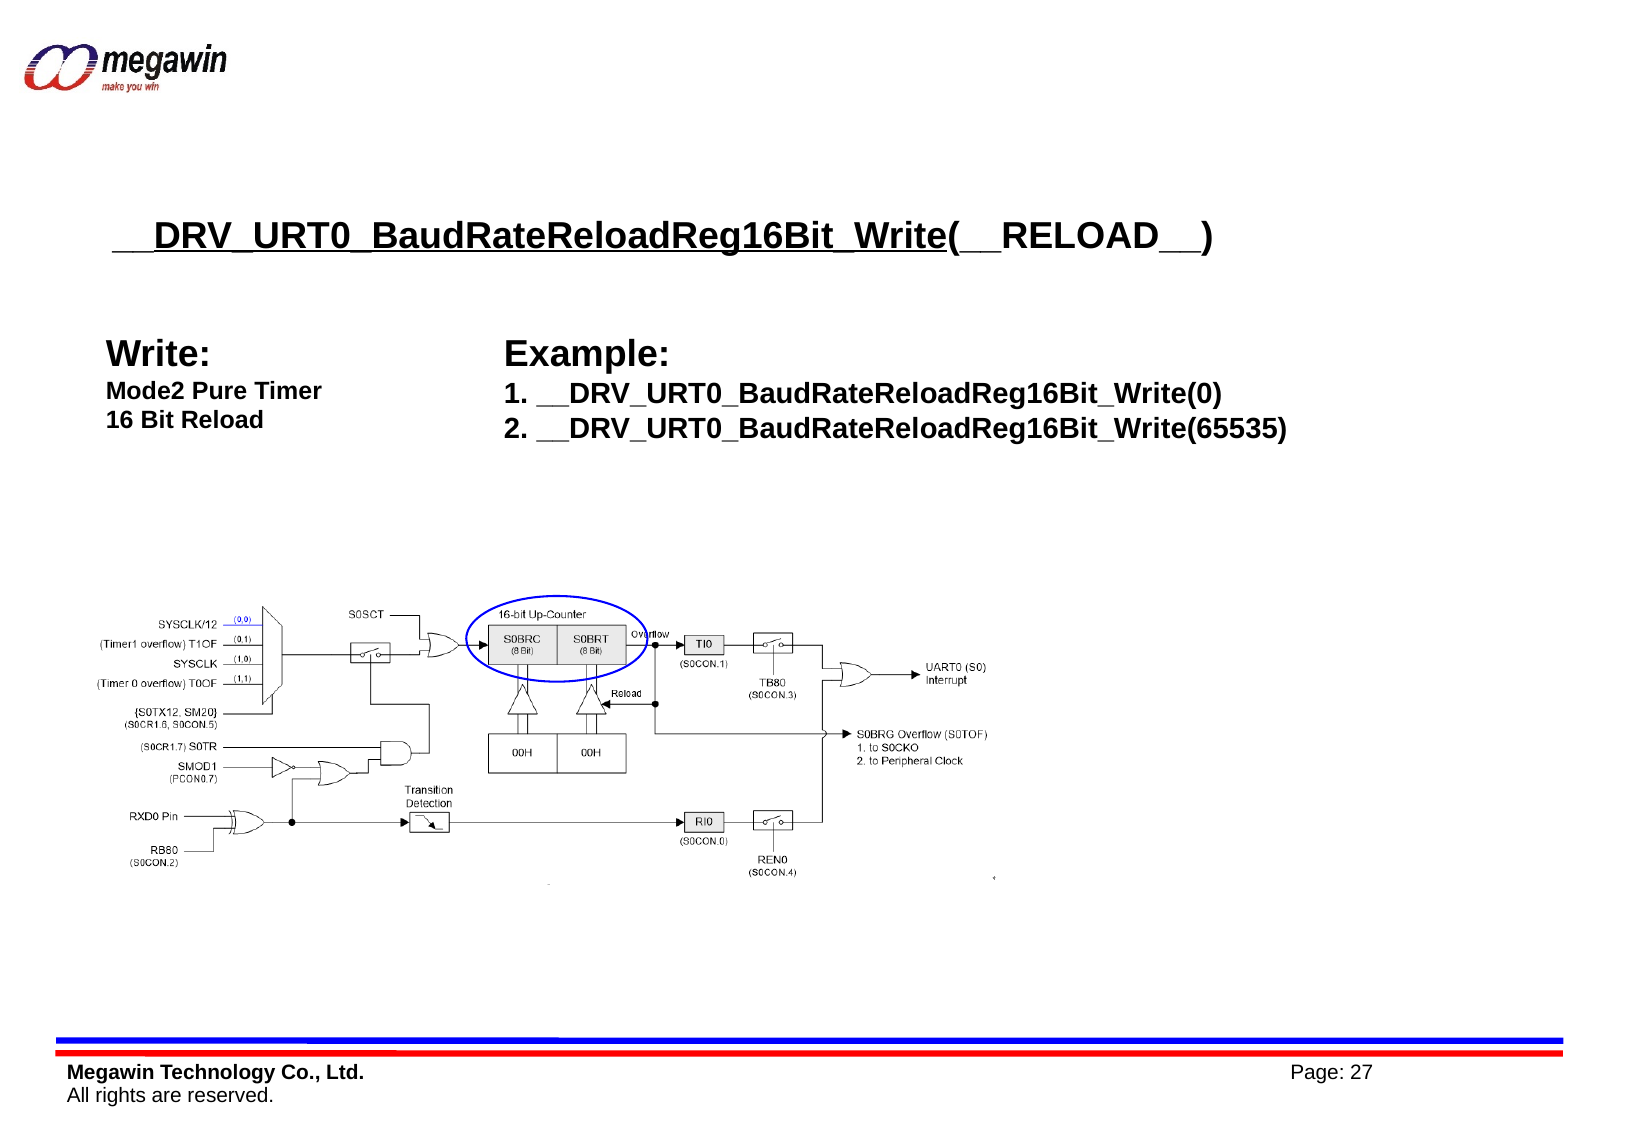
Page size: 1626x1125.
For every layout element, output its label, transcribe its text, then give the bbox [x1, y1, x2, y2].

text_box Write: Mode2 Pure Timer 16 Bit Reload [91, 321, 367, 442]
text_box Example: 1. __DRV_URT0_BaudRateReloadReg16Bit_Write(0) 2. __DRV_URT0_BaudRateReloadReg16Bit_Write(65535) [489, 321, 1450, 452]
picture [91, 595, 996, 885]
text_box __DRV_URT0_BaudRateReloadReg16Bit_Write(__RELOAD__) [97, 203, 1229, 263]
picture [19, 37, 231, 97]
